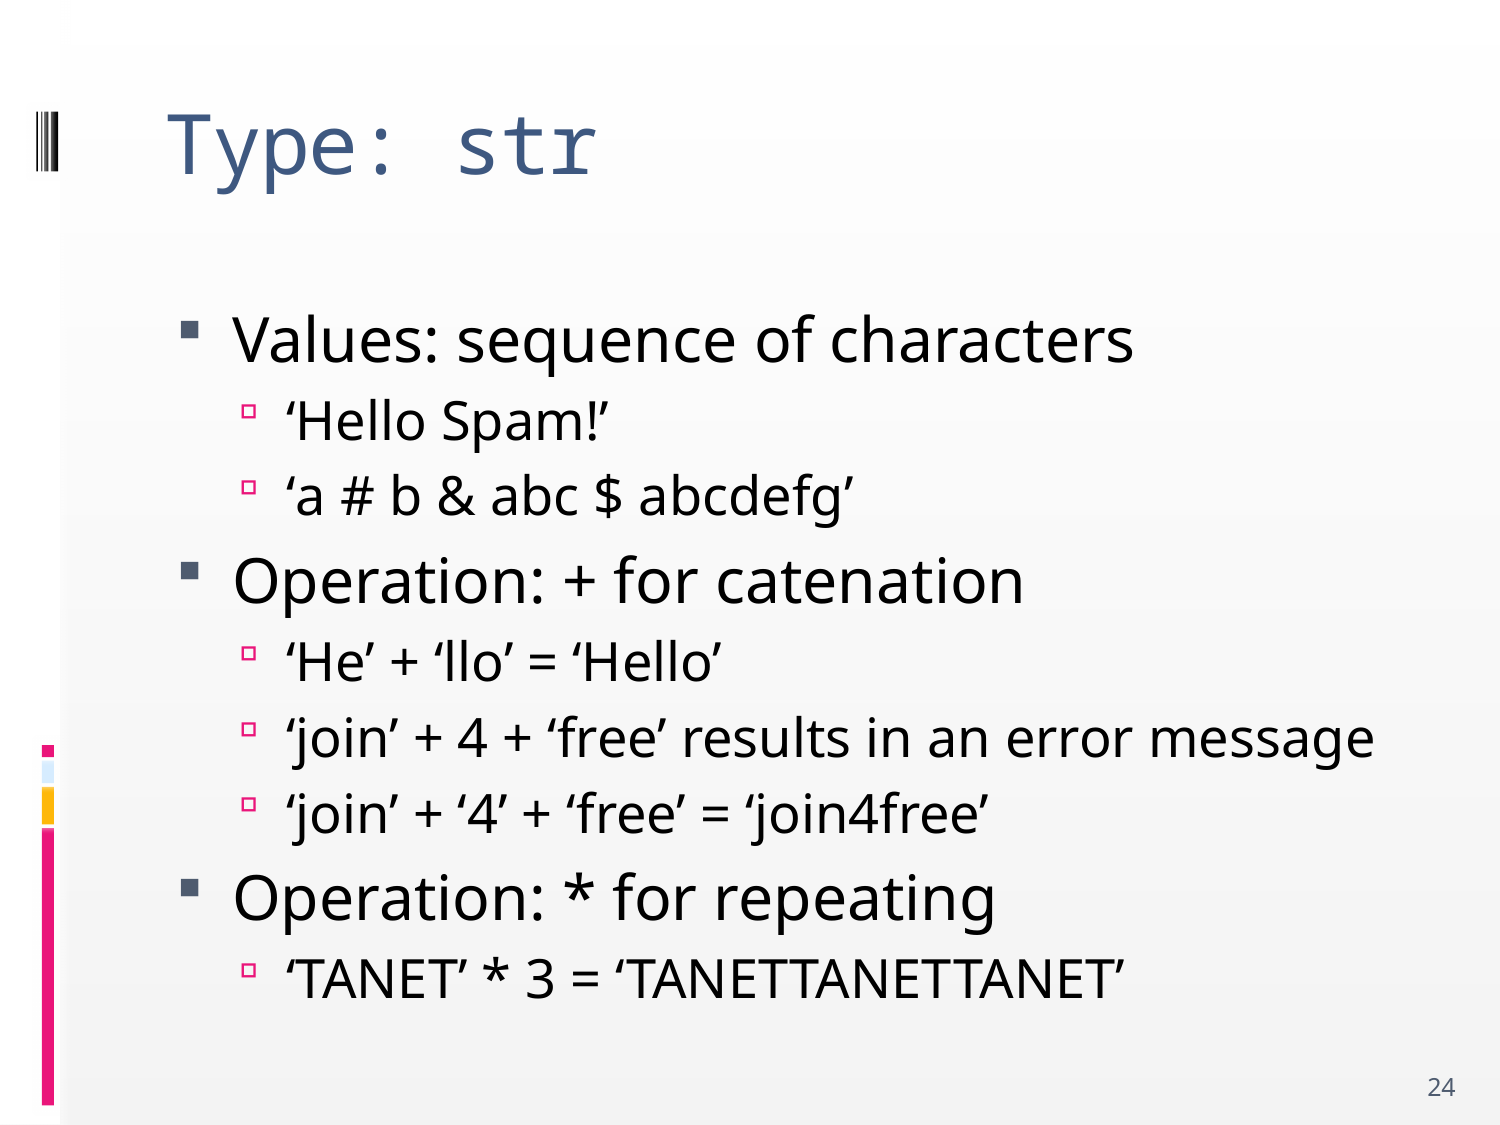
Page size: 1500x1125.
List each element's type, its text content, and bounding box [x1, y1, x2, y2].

slide_number 24 [1412, 1052, 1488, 1113]
list Values: sequence of characters ‘Hello Spam!’ ‘a # b & abc $ abcdefg’ Operation: + for catenation ‘He’ + ‘llo’ = ‘Hello’ ‘join’ + 4 + ‘free’ results in an error message ‘join’ + ‘4’ + ‘free’ = ‘join4free’ Operation: * for repeating ‘TANET’ * 3 = ‘TANETTANETTANET’ [150, 292, 1425, 1043]
title Type: str [150, 83, 1425, 234]
